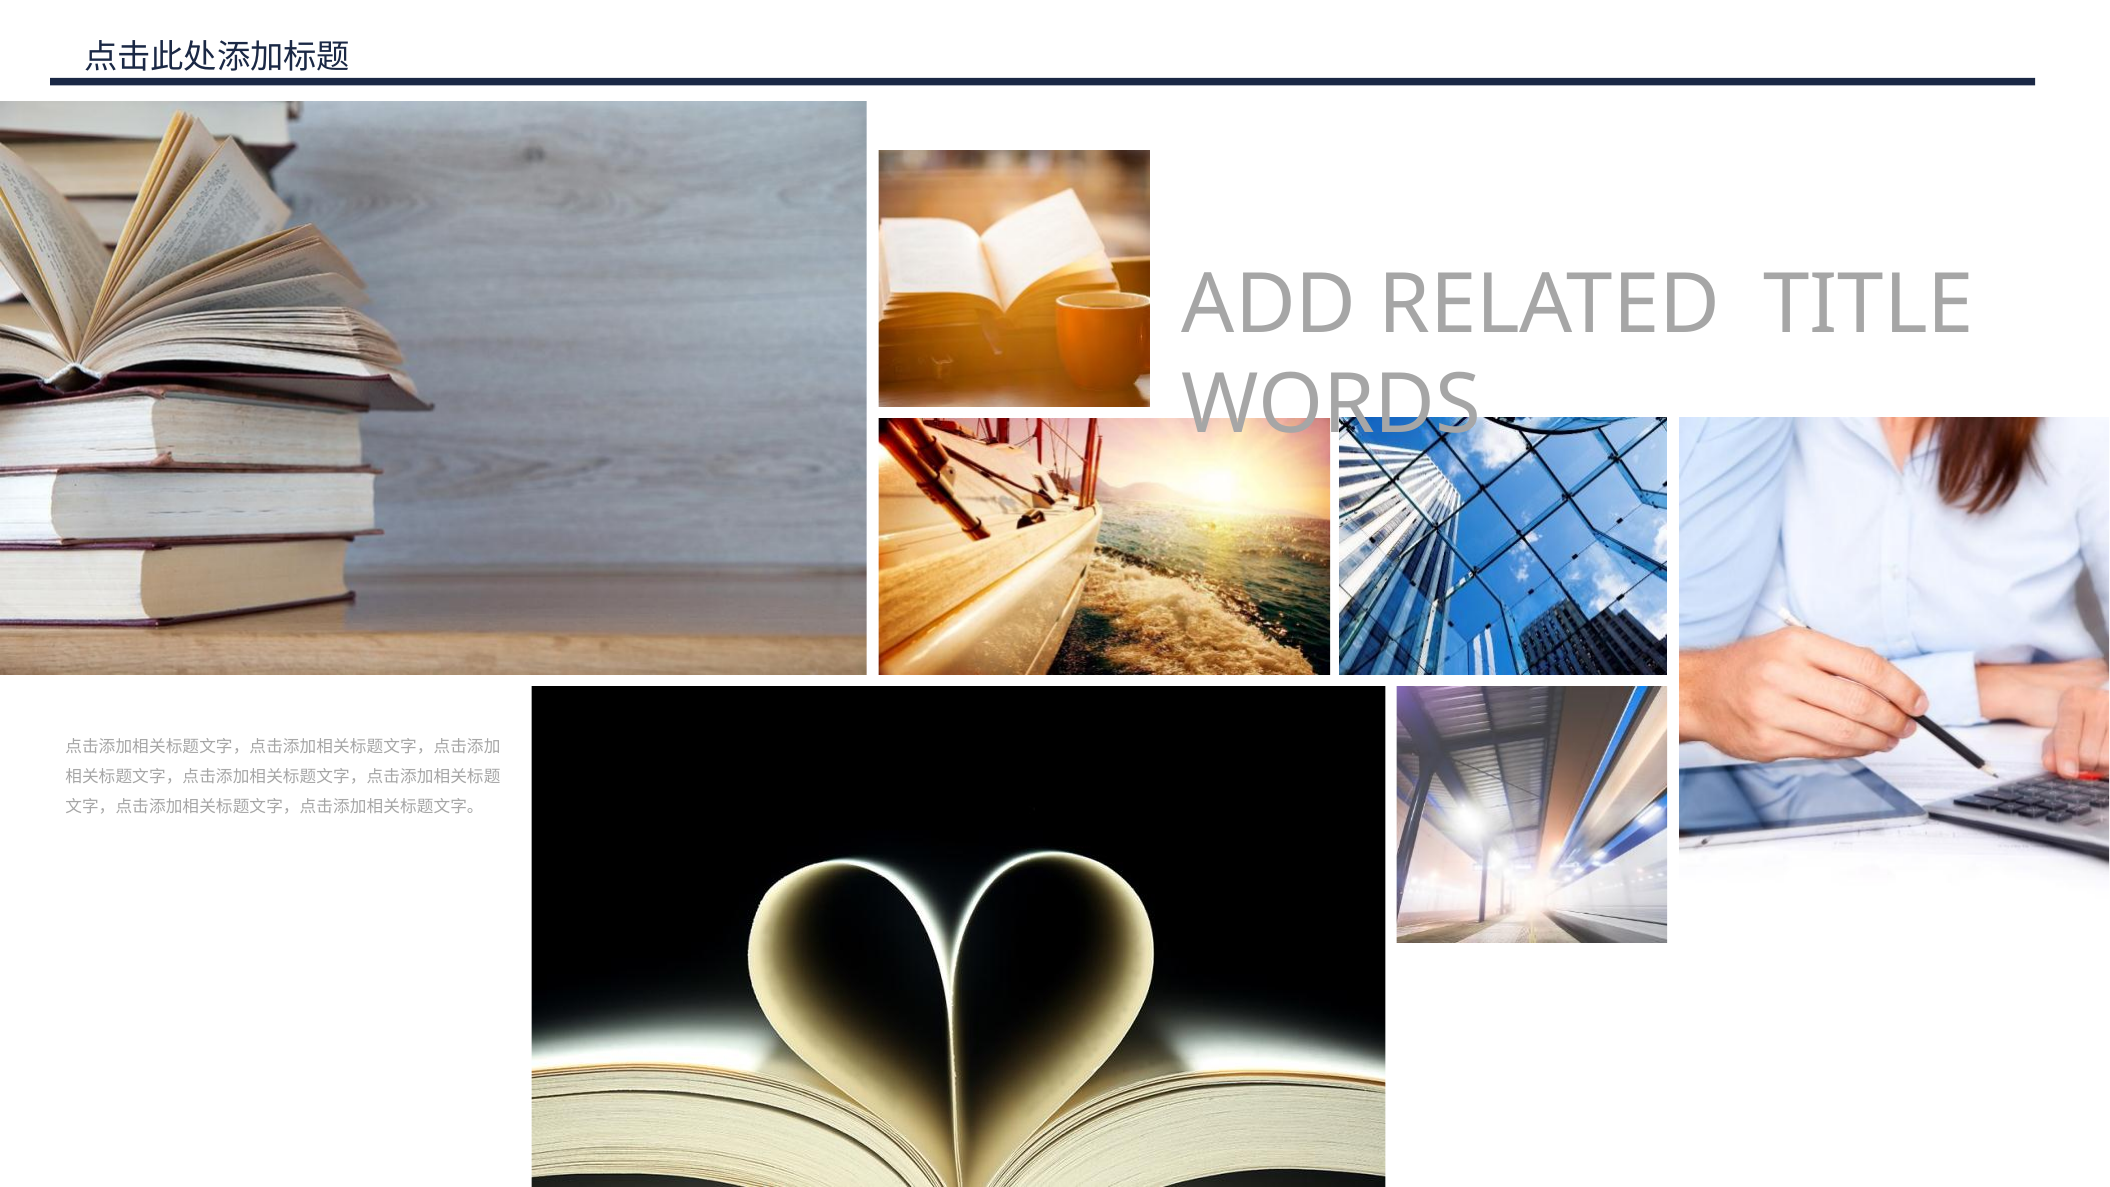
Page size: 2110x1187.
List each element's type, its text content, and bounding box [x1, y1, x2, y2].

text_box 点击添加相关标题文字，点击添加相关标题文字，点击添加相关标题文字，点击添加相关标题文字，点击添加相关标题文字，点击添加相关标题文字，点击添加相关标题文字。 [50, 718, 517, 824]
text_box [1396, 686, 1668, 943]
text_box [0, 101, 867, 675]
text_box ADD RELATED TITLE WORDS [1167, 241, 2110, 457]
text_box [1339, 457, 1667, 675]
text_box [878, 418, 1331, 675]
text_box [878, 150, 1150, 407]
text_box 点击此处添加标题 [69, 27, 380, 86]
text_box [1679, 457, 2110, 945]
text_box [531, 686, 1386, 1187]
